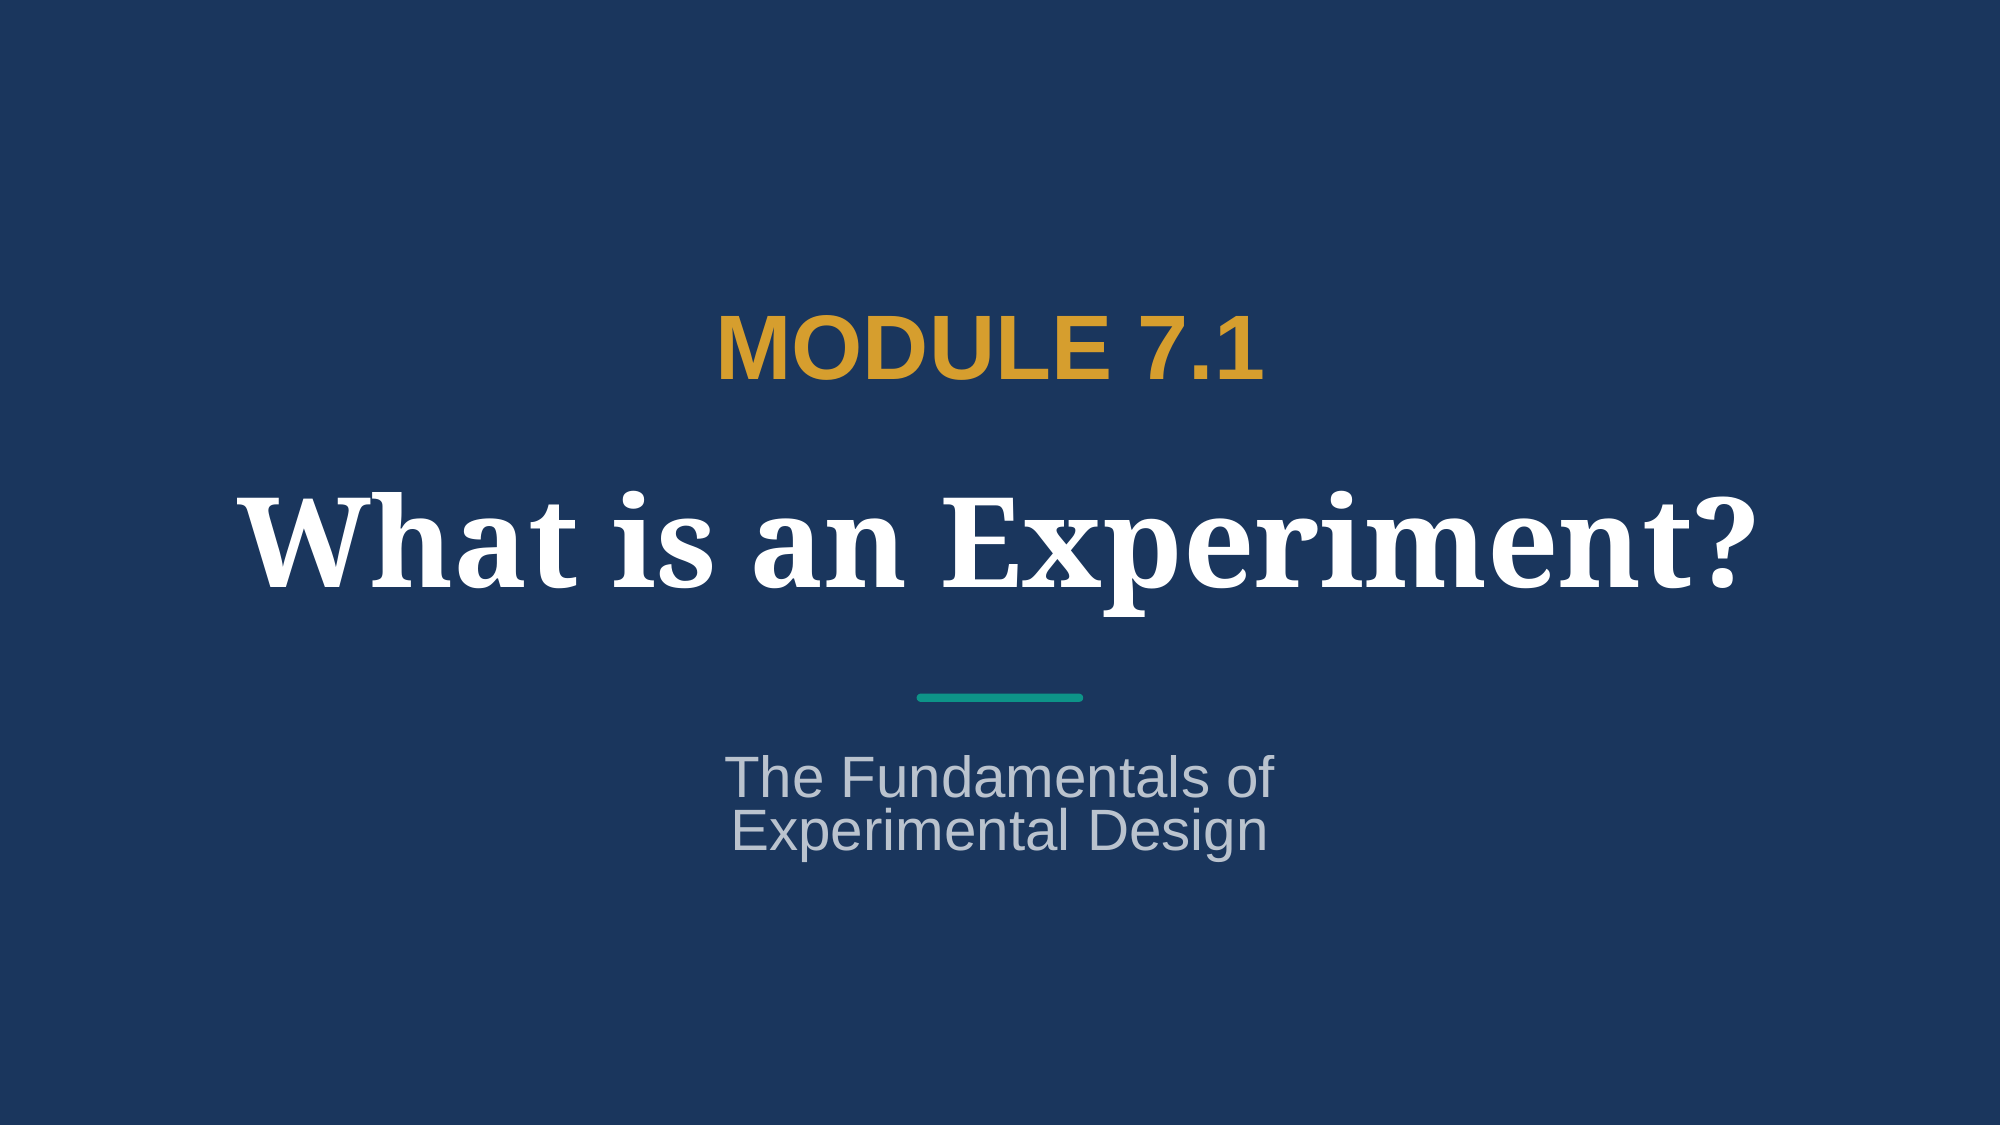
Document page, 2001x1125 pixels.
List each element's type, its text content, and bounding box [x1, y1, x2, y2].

text_box The Fundamentals of Experimental Design [637, 756, 1363, 810]
text_box [916, 693, 1084, 702]
text_box MODULE 7.1 [637, 345, 1344, 398]
text_box What is an Experiment? [226, 512, 1774, 613]
